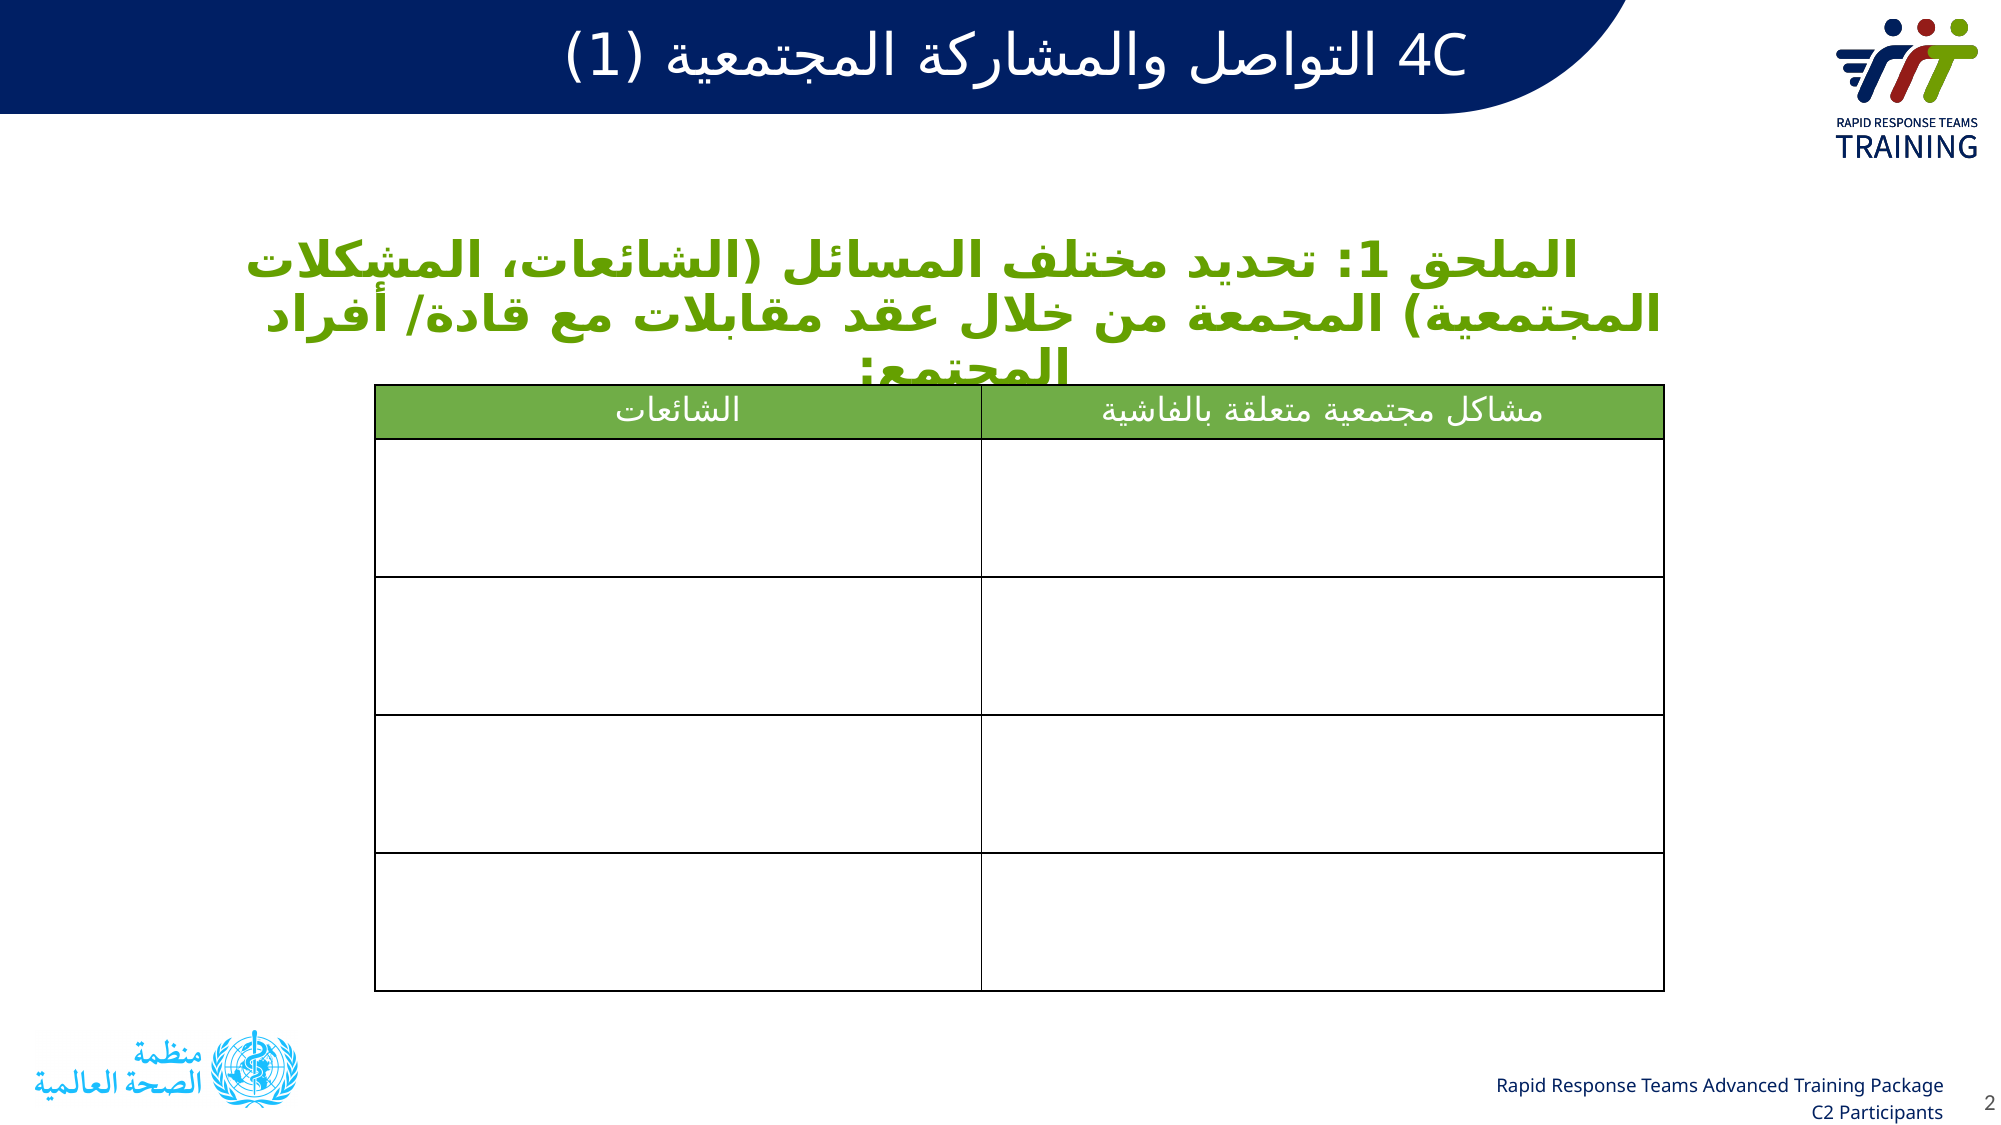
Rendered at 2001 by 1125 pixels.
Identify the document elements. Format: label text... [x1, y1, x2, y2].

list الملحق 1: تحديد مختلف المسائل (الشائعات، المشكلات المجتمعية) المجمعة من خلال عقد مقابلات مع قادة/ أفراد المجتمع: [194, 226, 1735, 462]
table_header الشائعات [376, 386, 981, 438]
table_cell [982, 578, 1663, 714]
table_cell [376, 440, 981, 576]
picture [0, 0, 1650, 114]
picture [35, 1030, 298, 1108]
table_cell [982, 440, 1663, 576]
picture [1835, 19, 1978, 167]
table_cell [376, 716, 981, 852]
table_cell [376, 854, 981, 990]
title 4C التواصل والمشاركة المجتمعية (1) [23, 0, 1477, 106]
table_header مشاكل مجتمعية متعلقة بالفاشية [982, 386, 1663, 438]
table_cell [376, 578, 981, 714]
table_cell [982, 854, 1663, 990]
table_cell [982, 716, 1663, 852]
